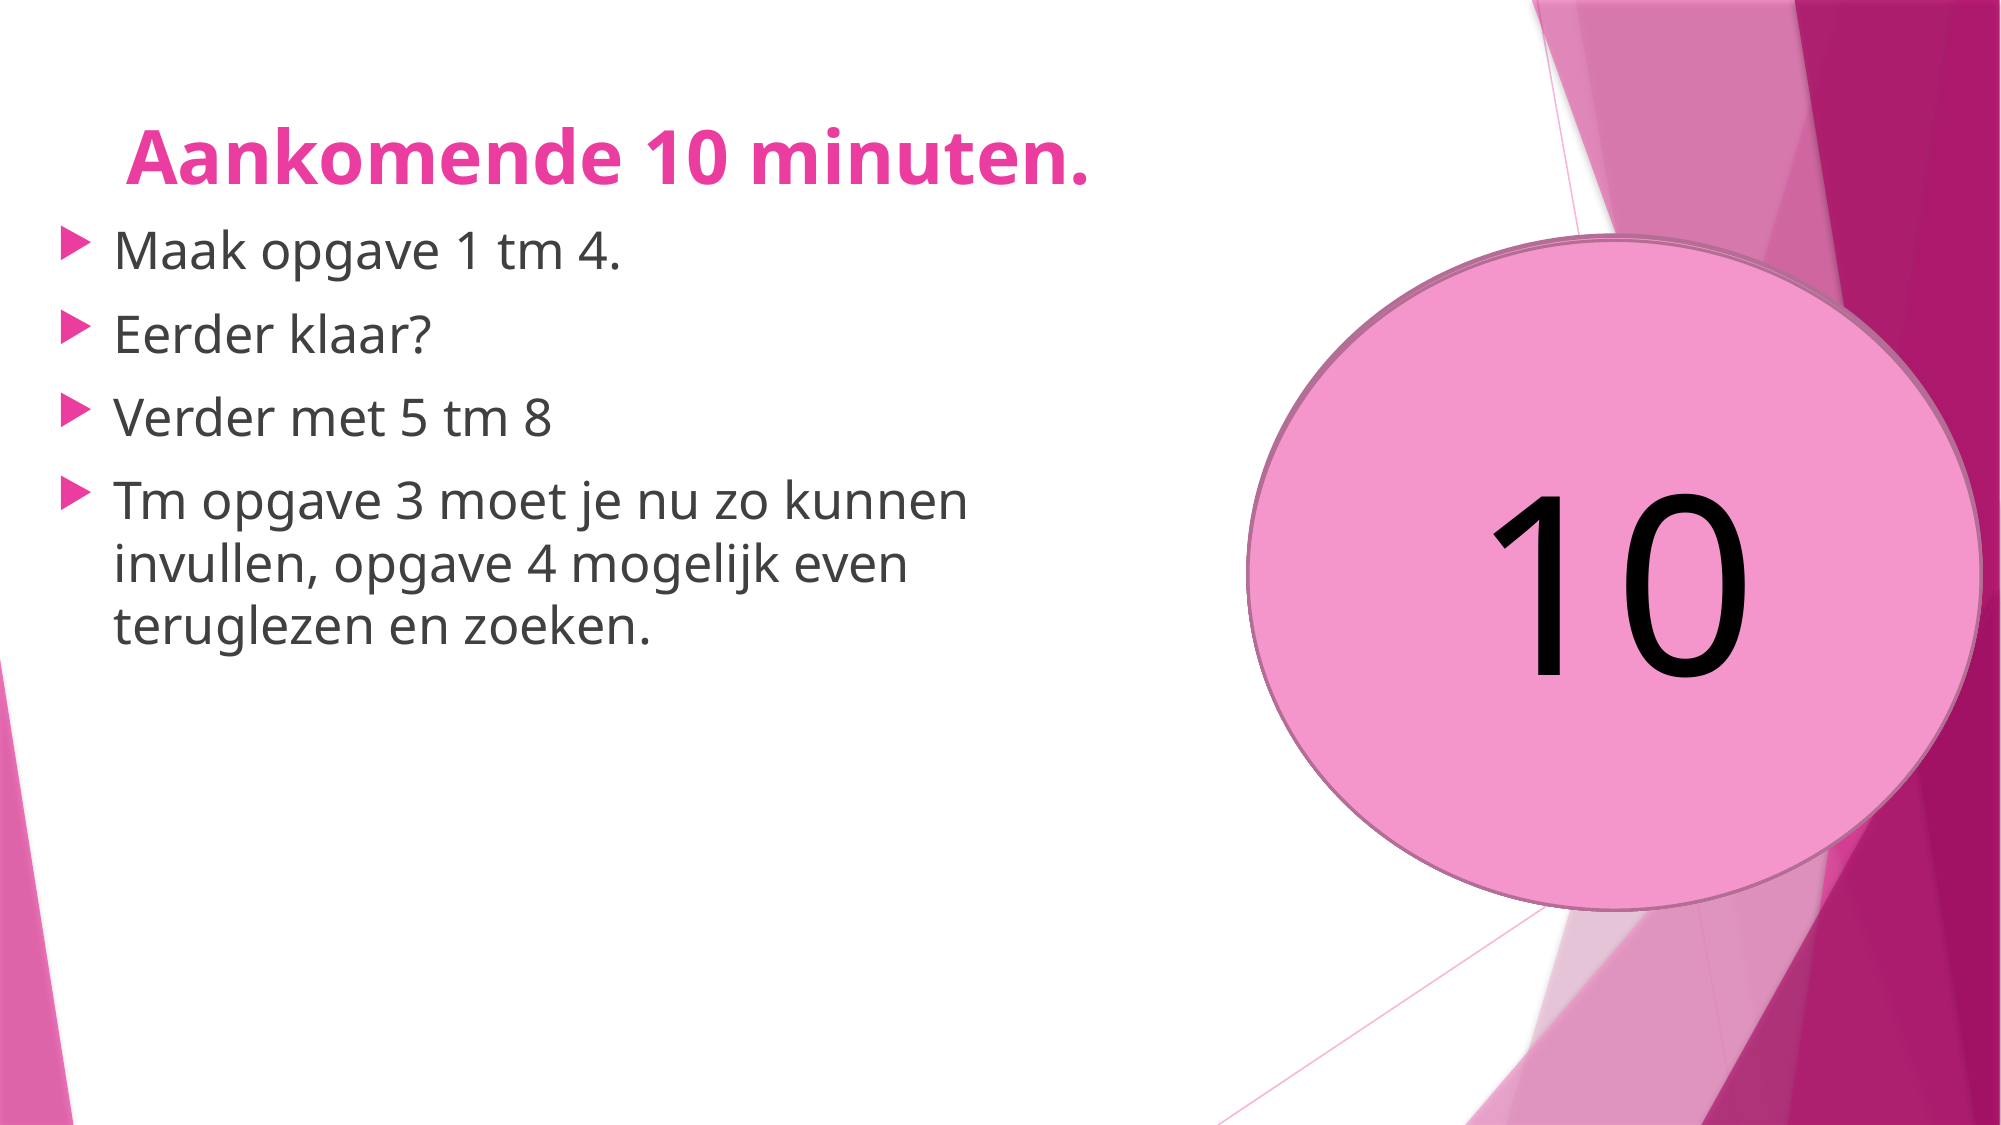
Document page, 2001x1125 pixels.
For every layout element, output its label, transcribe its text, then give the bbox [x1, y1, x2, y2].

text_box 9 [1254, 234, 1975, 502]
text_box 10 [1246, 238, 1983, 912]
title Aankomende 10 minuten. [111, 101, 1522, 319]
list Maak opgave 1 tm 4. Eerder klaar? Verder met 5 tm 8 Tm opgave 3 moet je nu zo kunnen invullen, opgave 4 mogelijk even teruglezen en zoeken. [42, 210, 1137, 1090]
